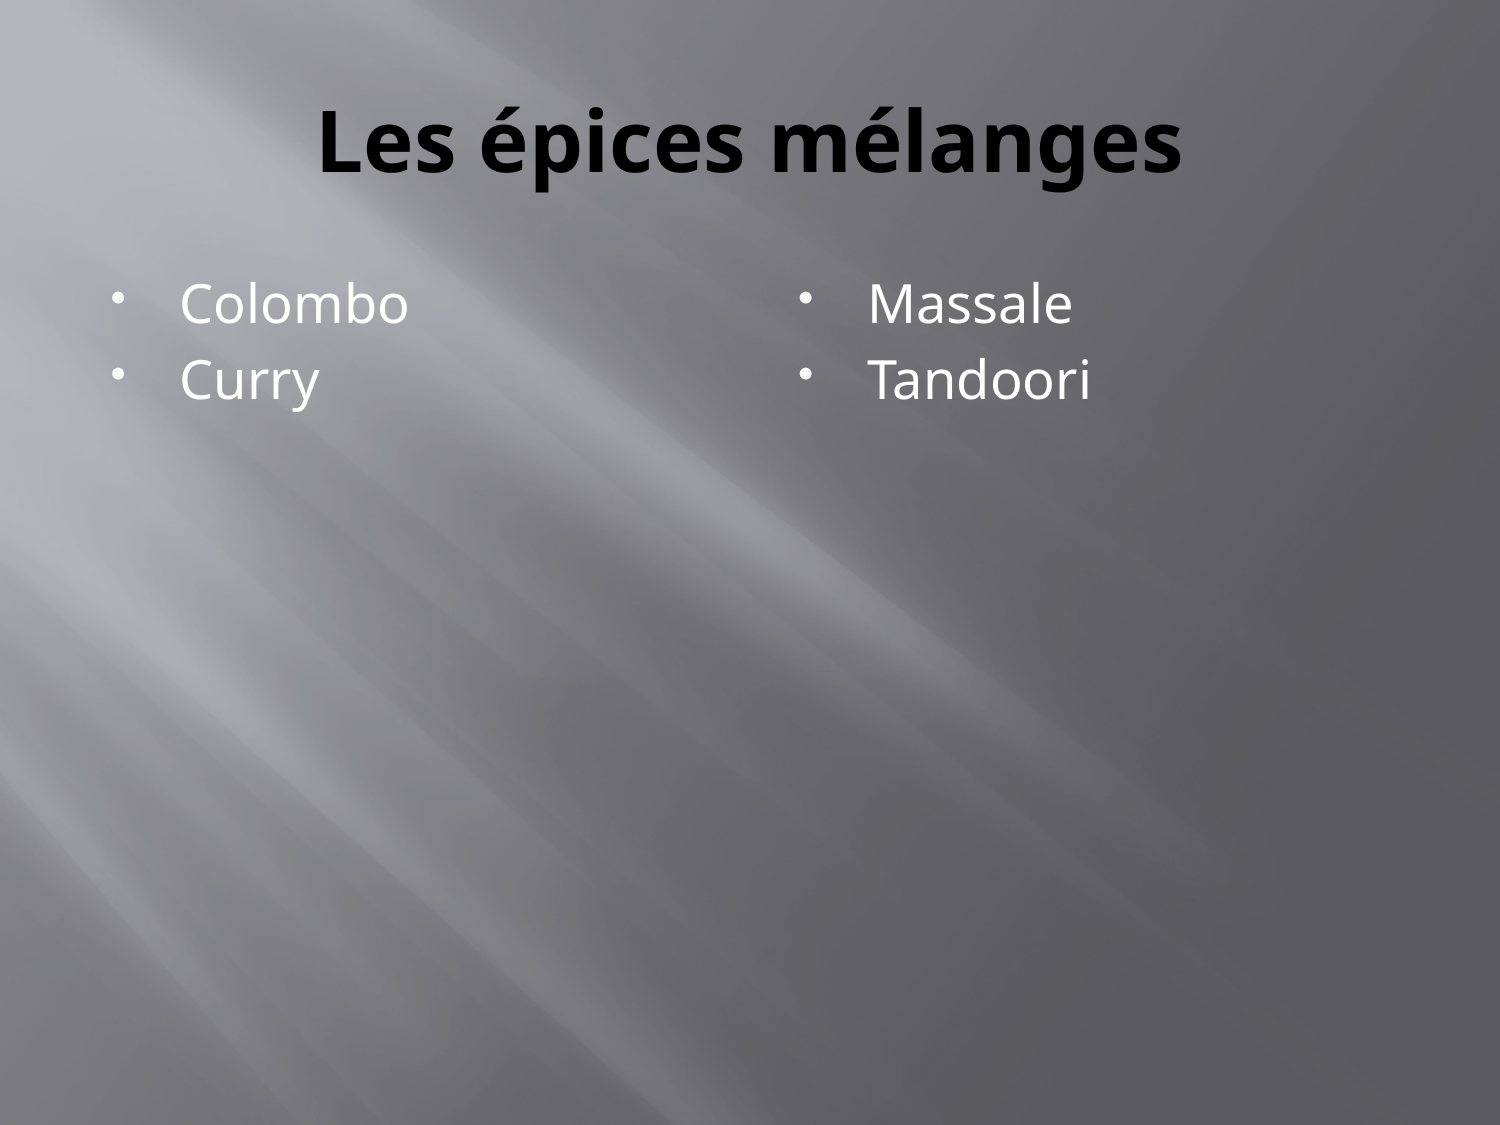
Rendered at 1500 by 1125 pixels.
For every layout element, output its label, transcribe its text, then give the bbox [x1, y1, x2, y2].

list Massale Tandoori [762, 262, 1425, 1005]
list Colombo Curry [75, 262, 738, 1005]
title Les épices mélanges [75, 45, 1425, 233]
